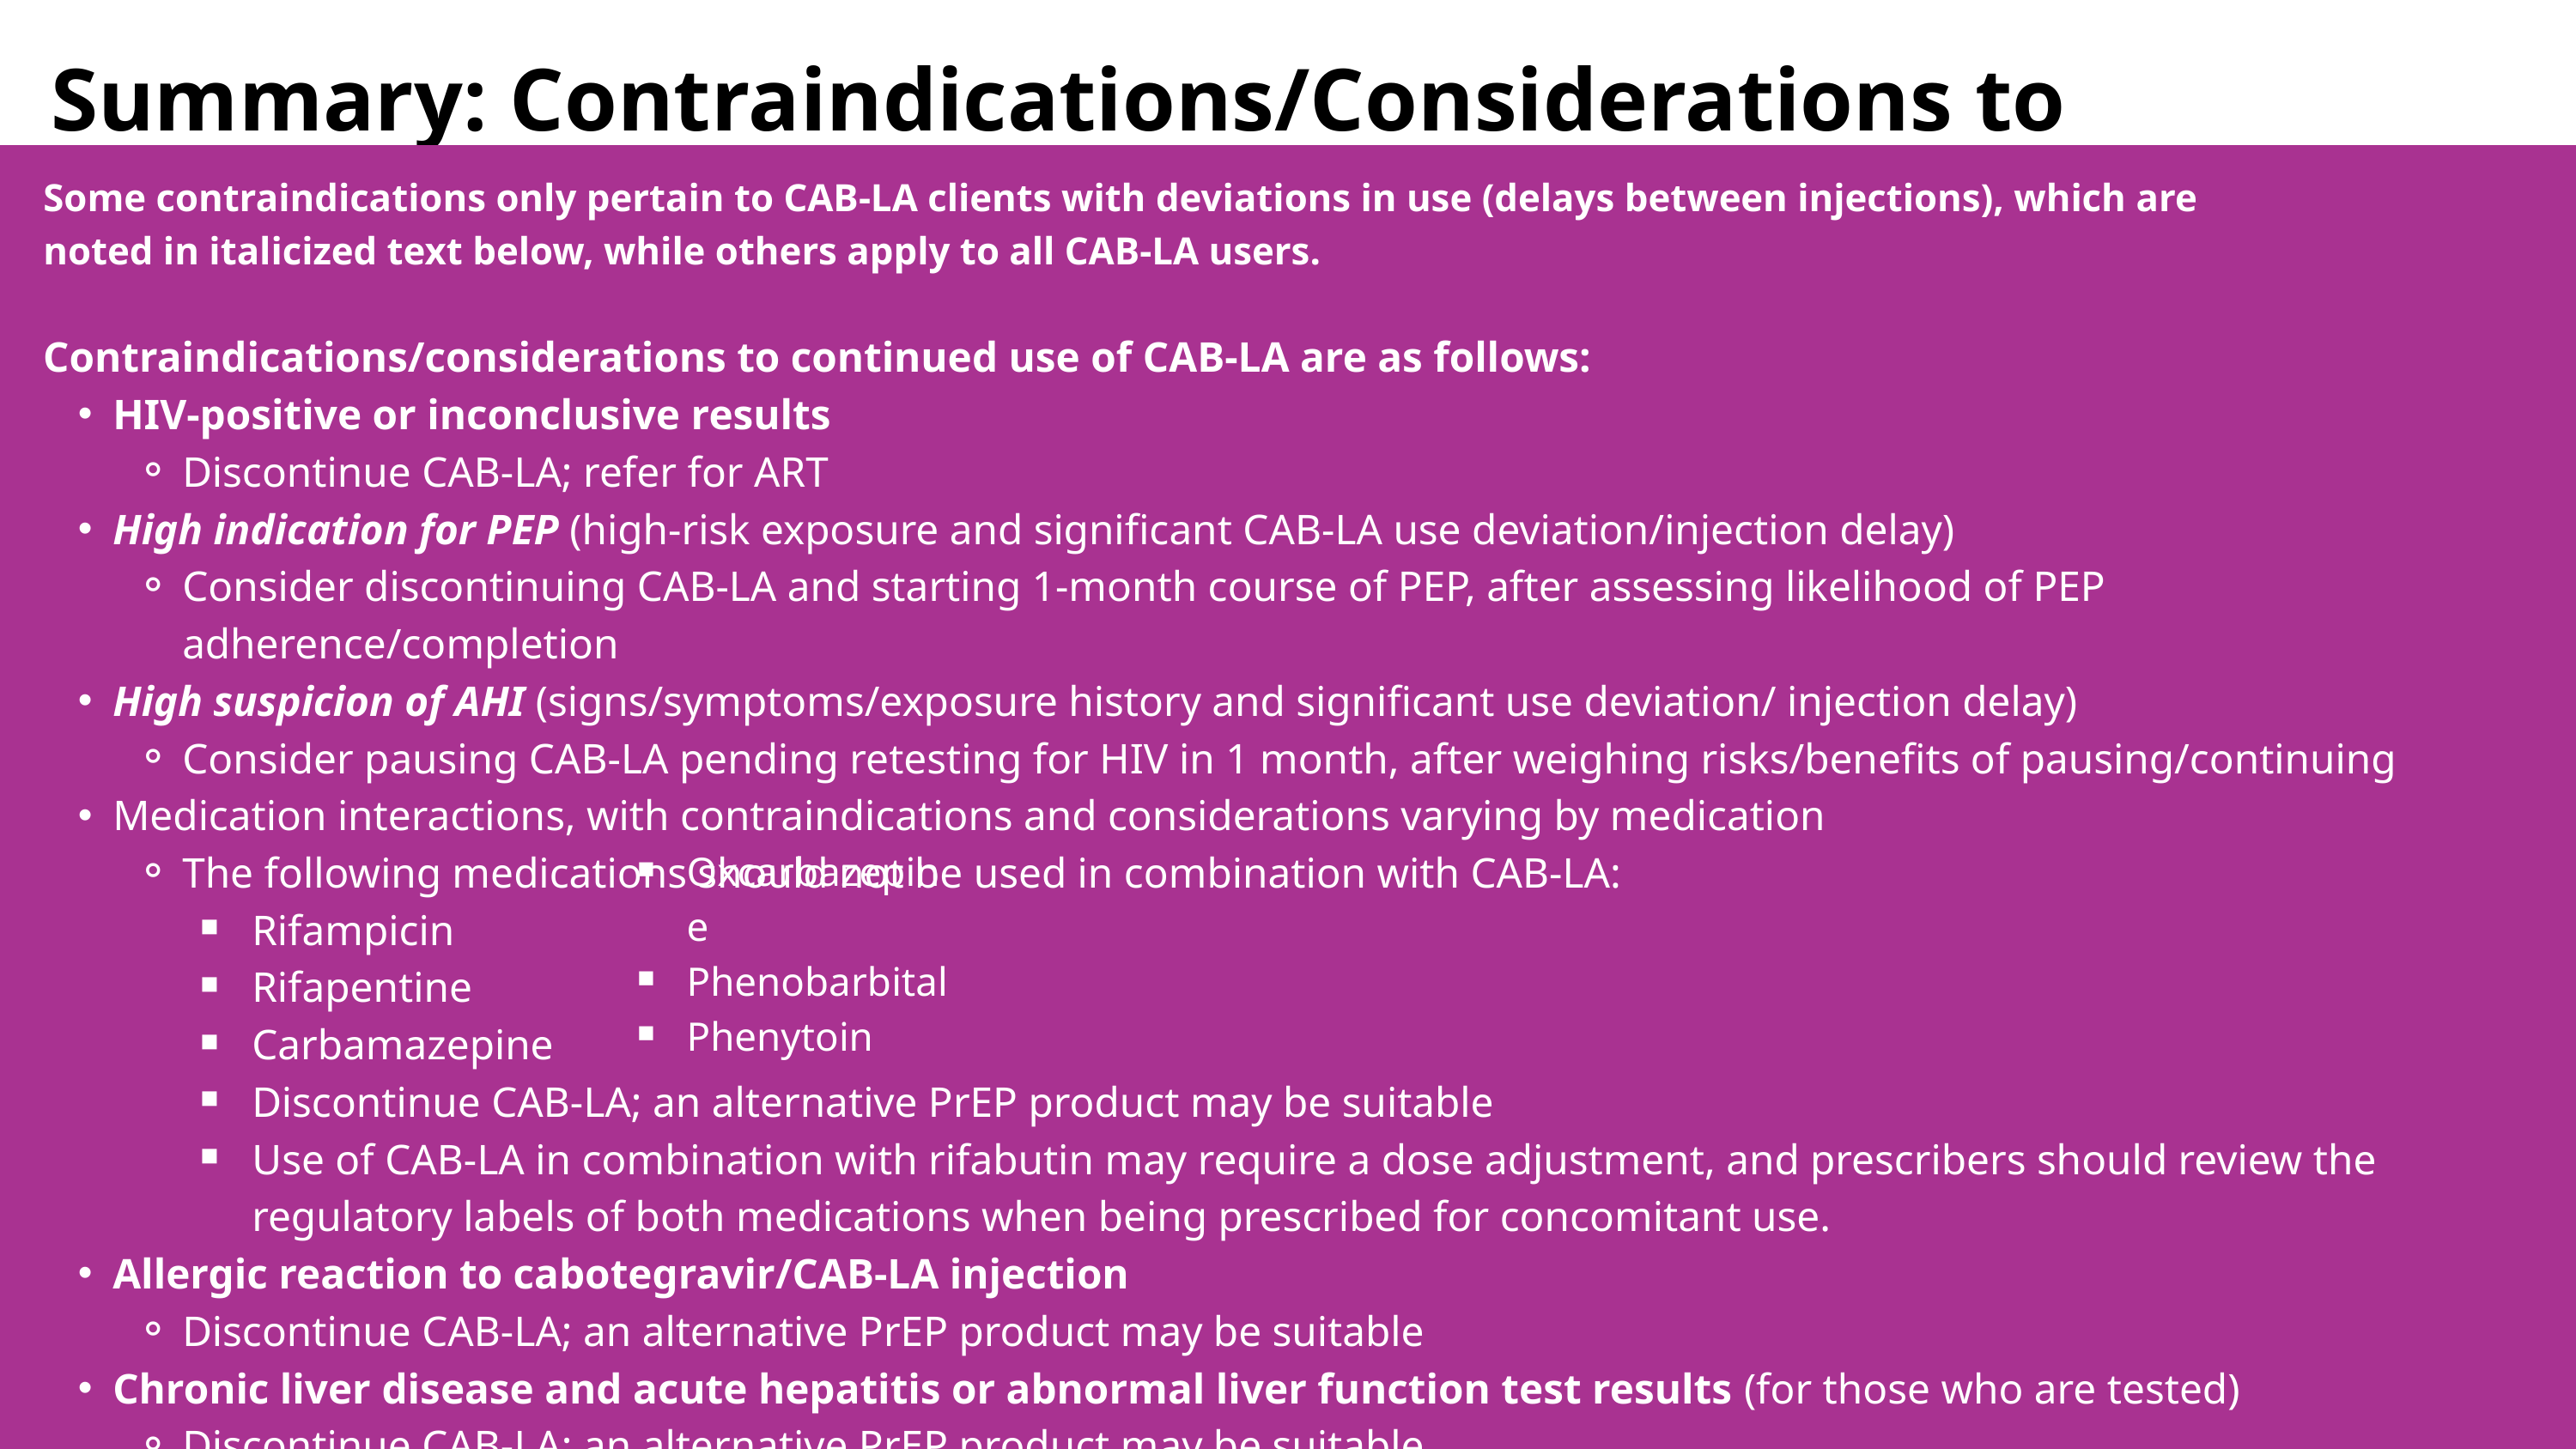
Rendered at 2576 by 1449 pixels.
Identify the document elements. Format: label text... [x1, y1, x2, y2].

text_box Summary: Contraindications/Considerations to CAB-LA use [51, 27, 2234, 142]
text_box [0, 144, 2576, 1449]
